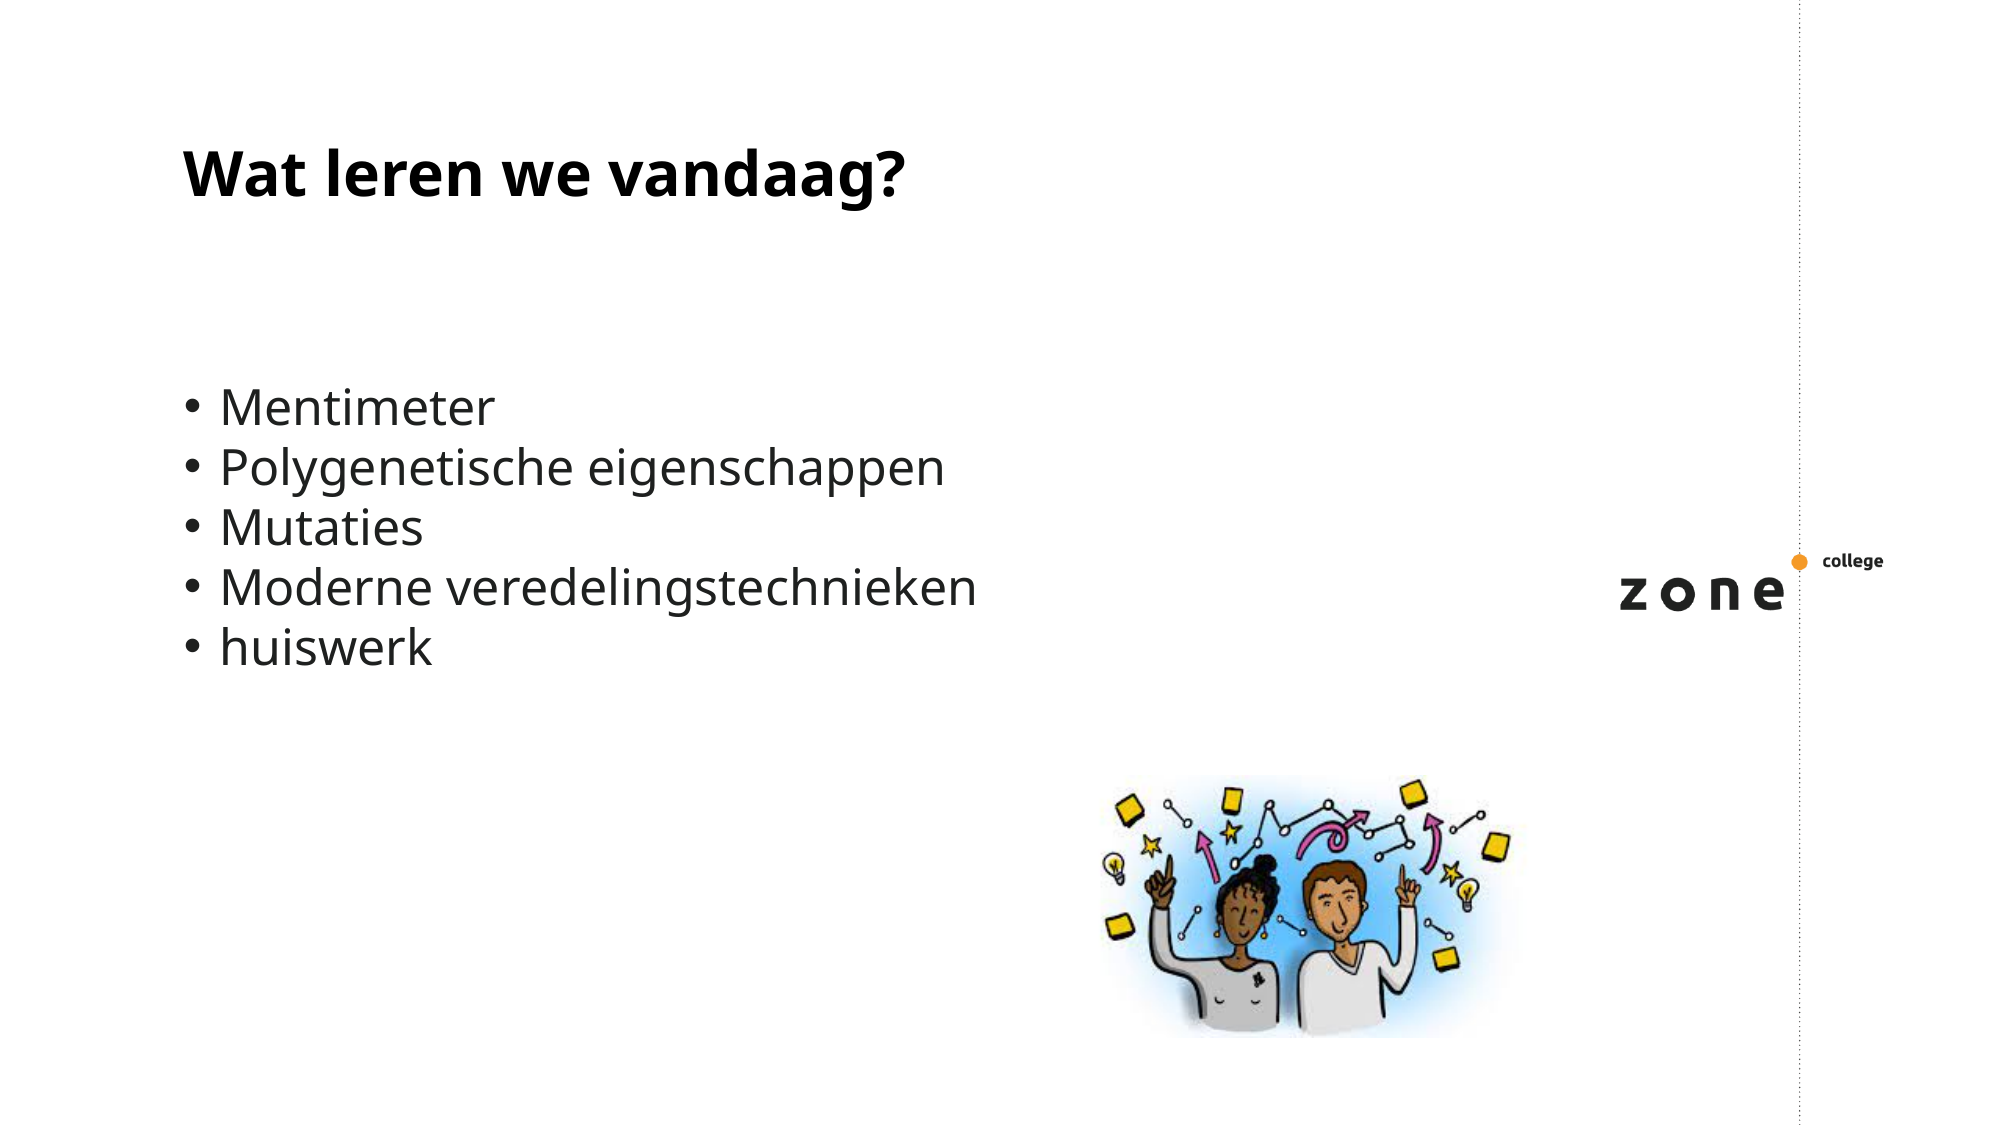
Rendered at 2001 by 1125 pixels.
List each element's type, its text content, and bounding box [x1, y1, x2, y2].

text_box Mentimeter Polygenetische eigenschappen Mutaties Moderne veredelingstechnieken huiswerk [169, 367, 1776, 683]
picture [1075, 774, 1544, 1038]
picture [1596, 0, 2001, 1125]
text_box Wat leren we vandaag? [169, 126, 1112, 217]
